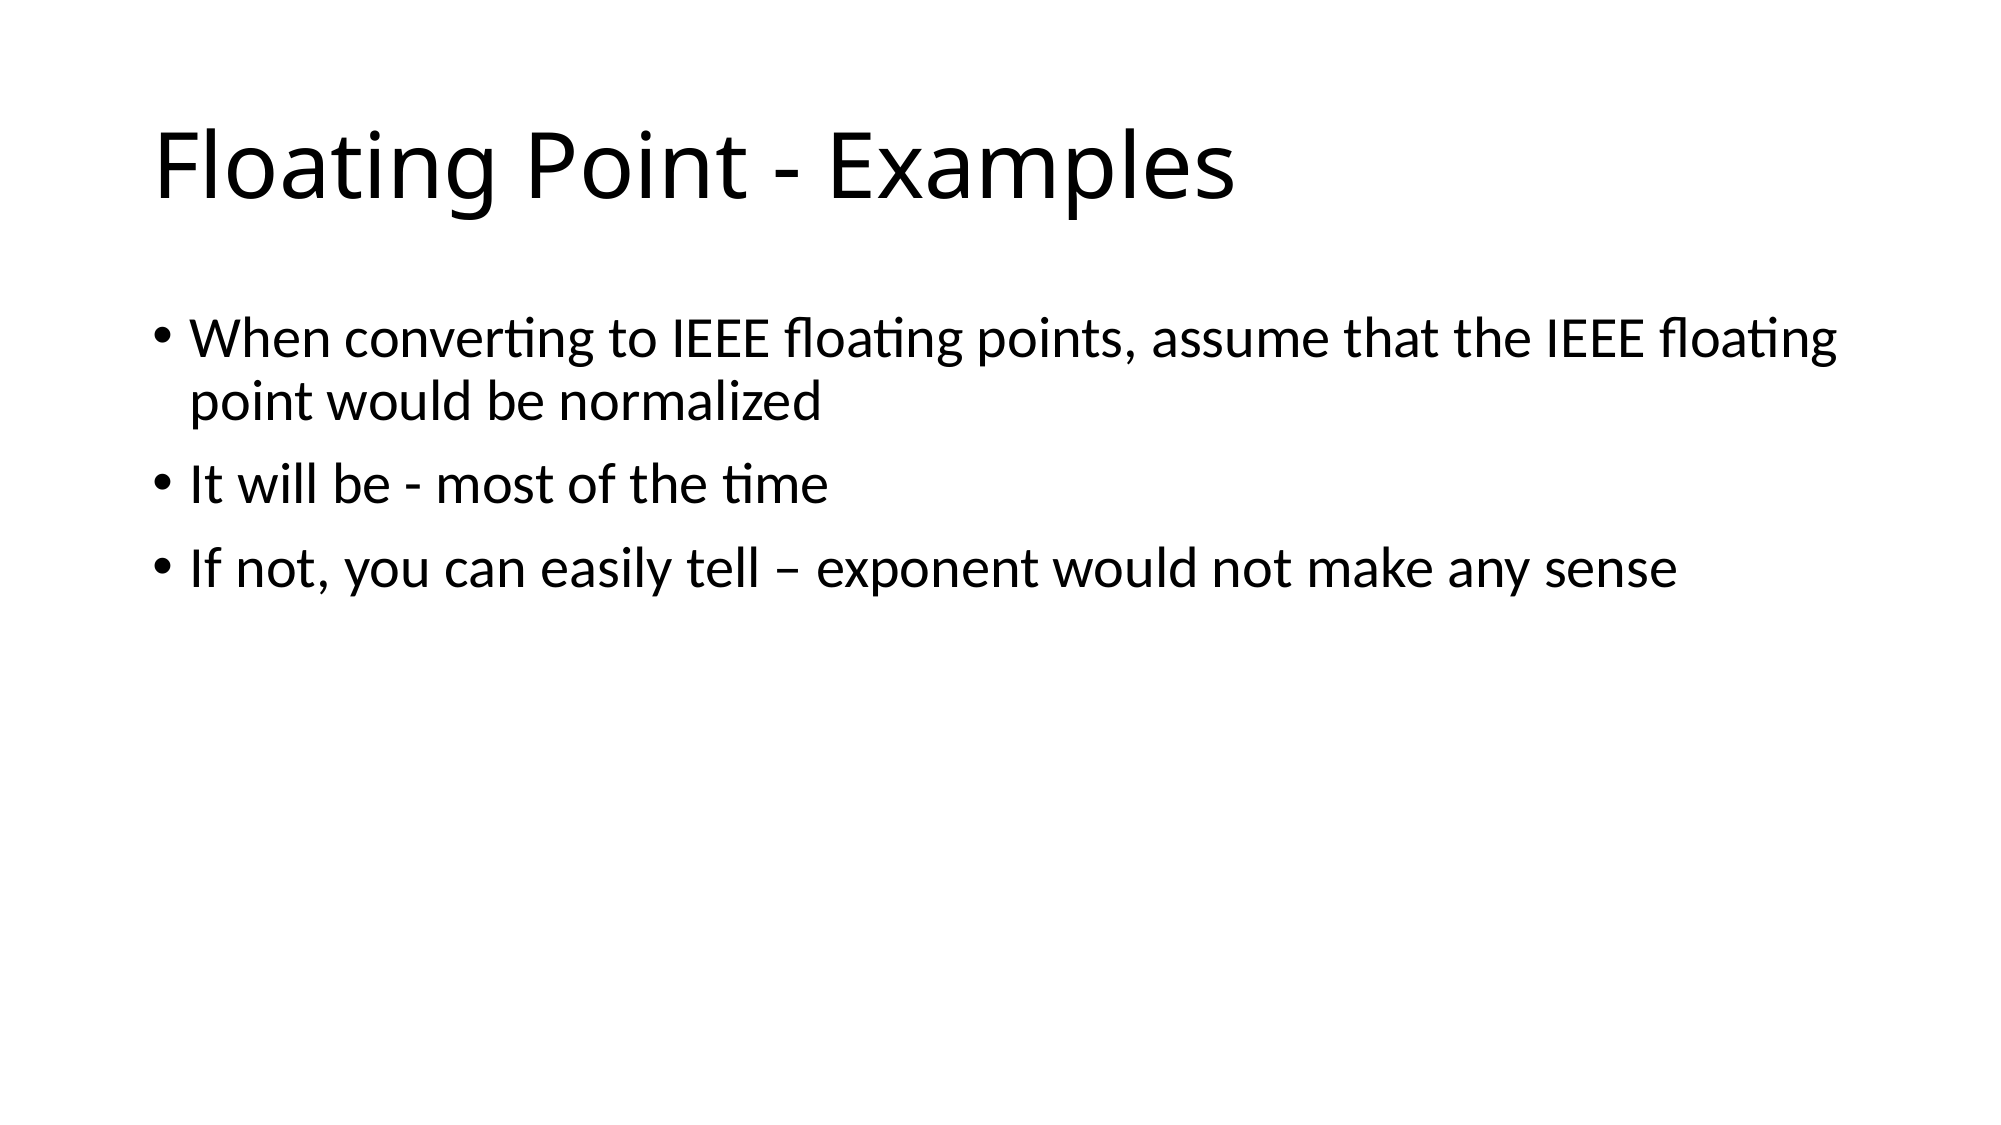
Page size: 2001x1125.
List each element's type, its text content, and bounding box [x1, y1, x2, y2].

list When converting to IEEE floating points, assume that the IEEE floating point would be normalized It will be - most of the time If not, you can easily tell – exponent would not make any sense [137, 299, 1863, 1014]
title Floating Point - Examples [137, 59, 1863, 278]
